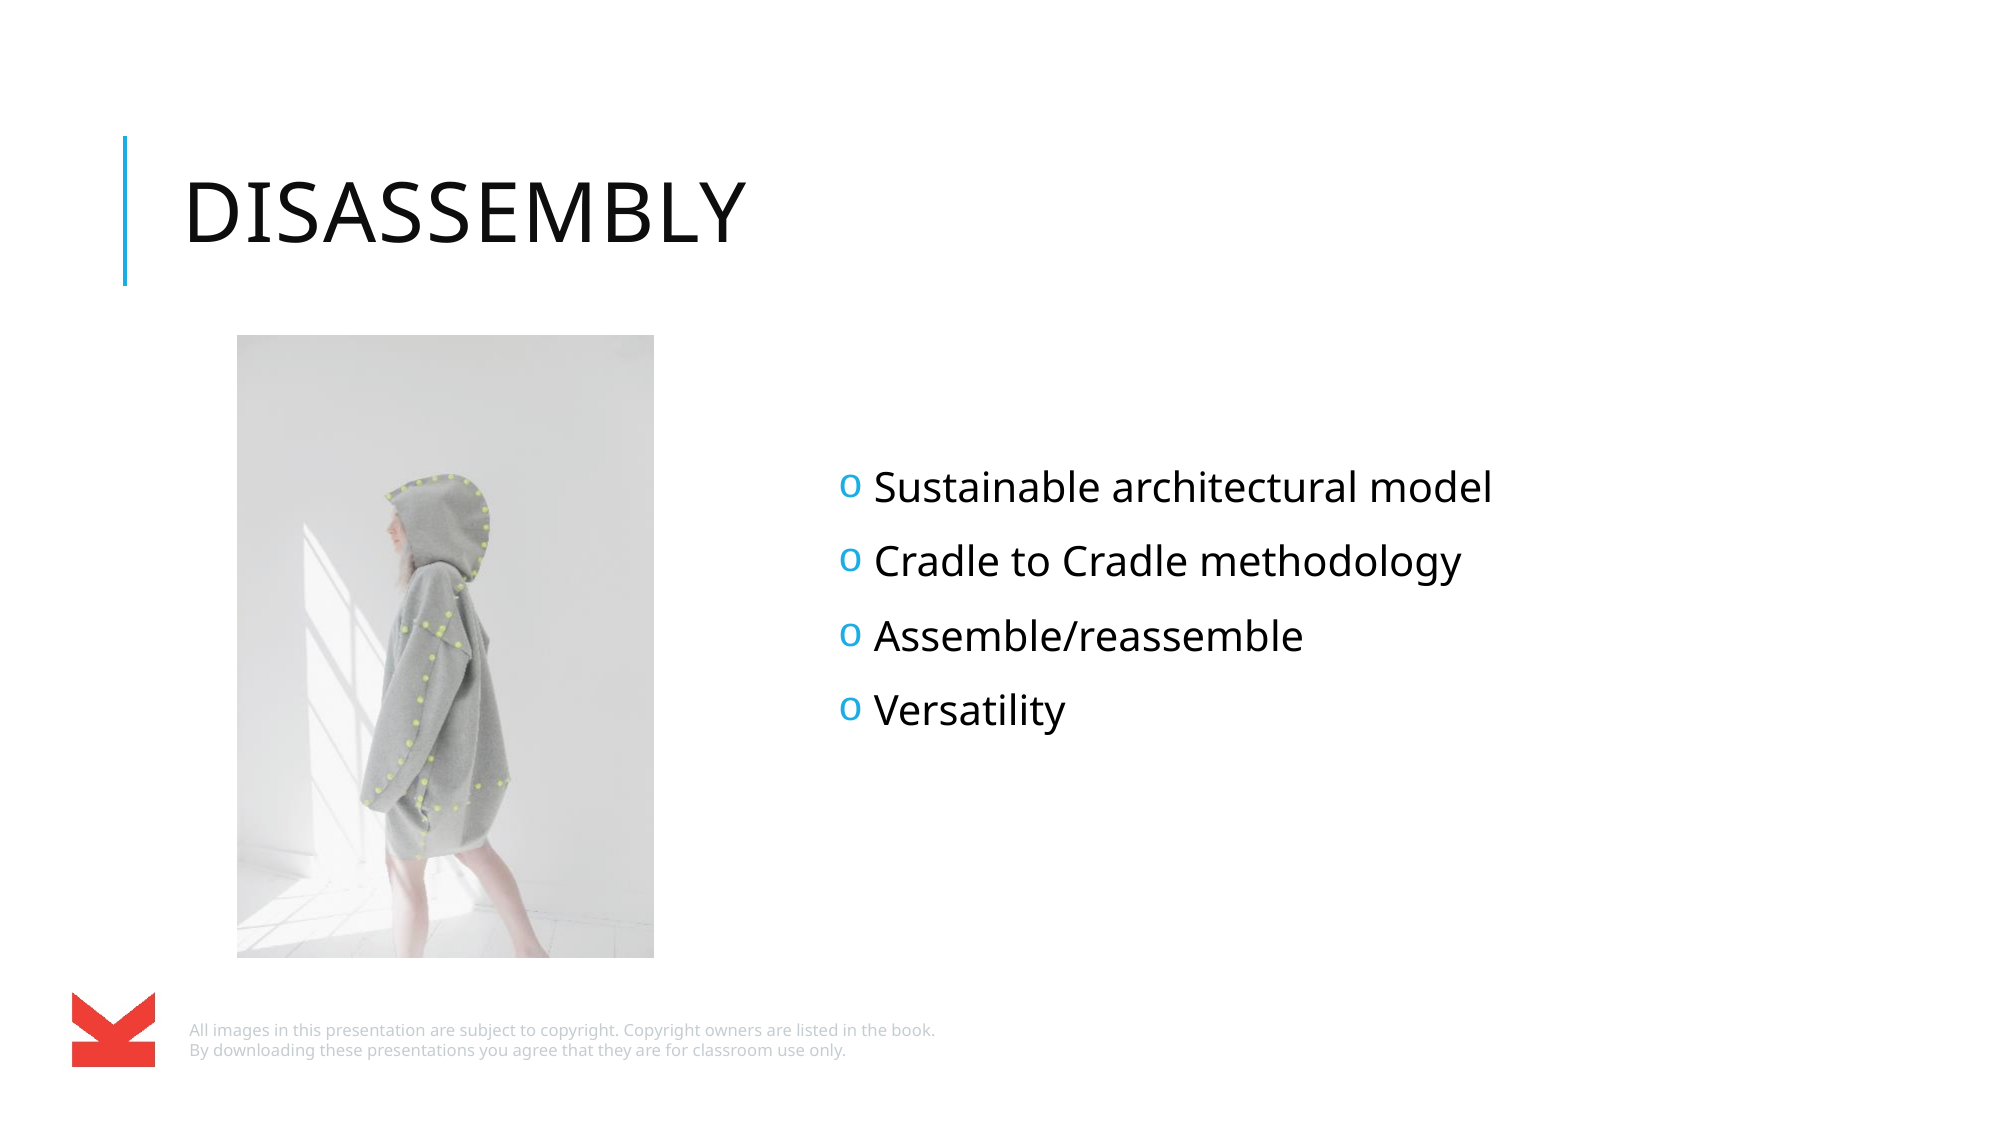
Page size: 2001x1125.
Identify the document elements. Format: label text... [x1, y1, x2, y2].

text_box All images in this presentation are subject to copyright. Copyright owners are listed in the book. By downloading these presentations you agree that they are for classroom use only. [180, 1012, 1175, 1068]
list Sustainable architectural model Cradle to Cradle methodology Assemble/reassemble Versatility [830, 375, 1763, 1035]
title Disassembly [168, 96, 1763, 342]
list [237, 334, 655, 958]
picture [50, 970, 175, 1095]
